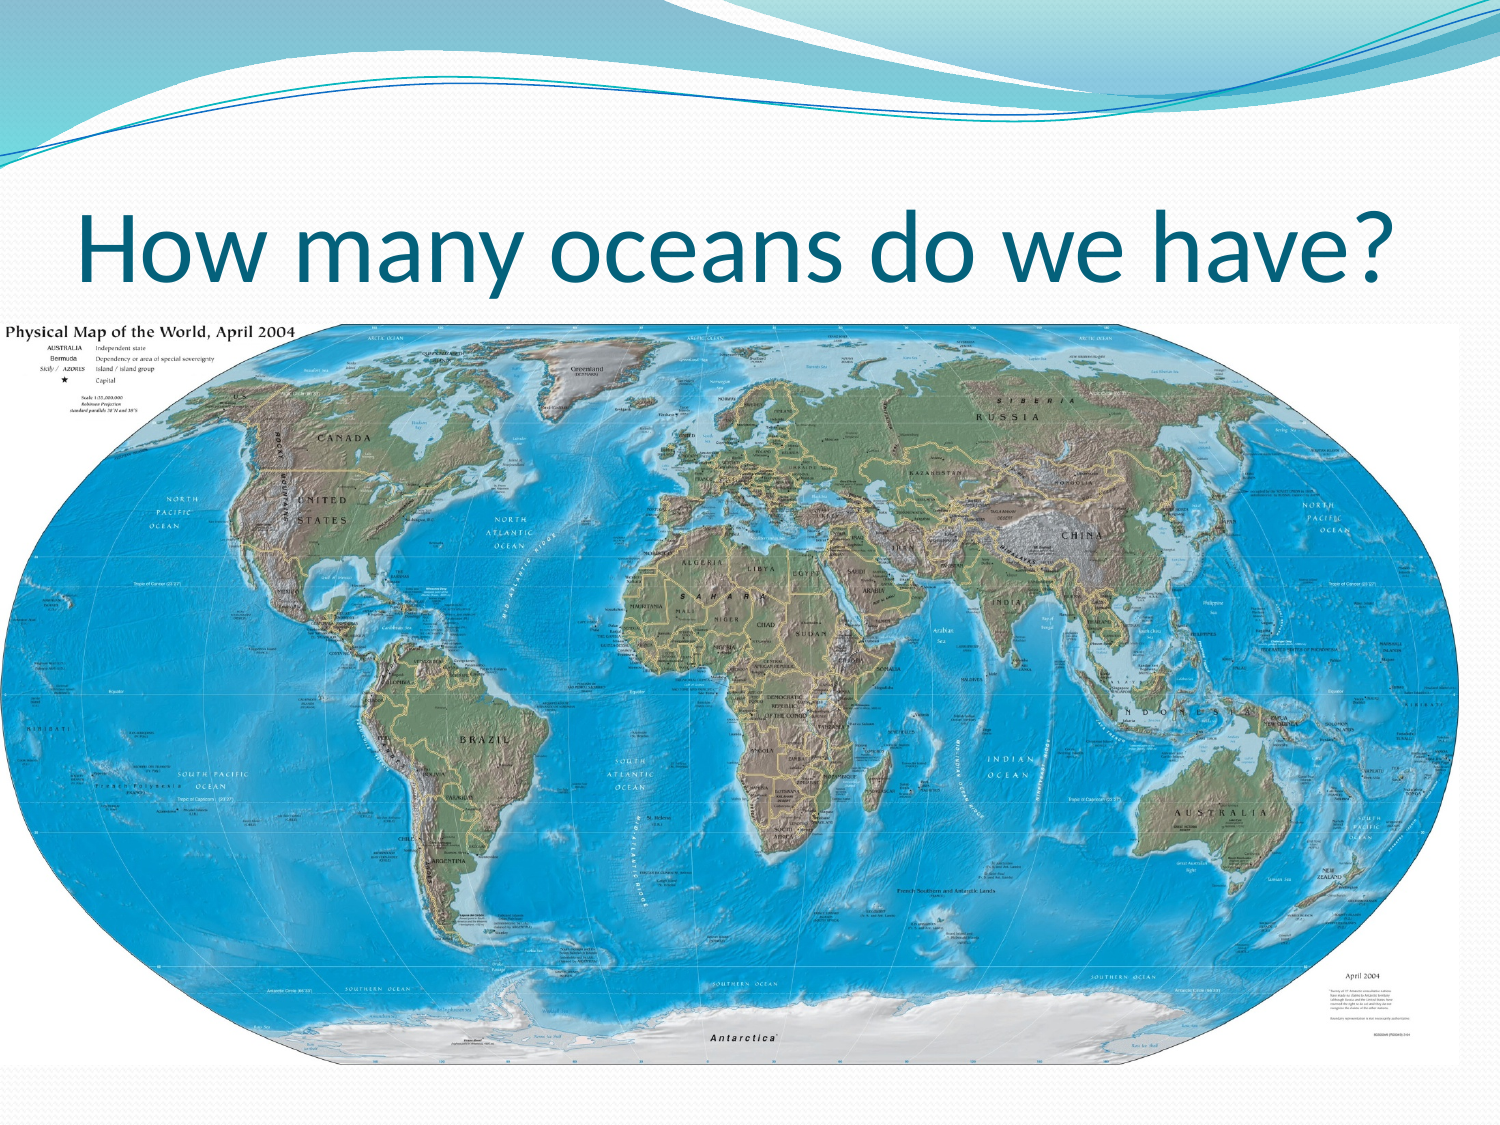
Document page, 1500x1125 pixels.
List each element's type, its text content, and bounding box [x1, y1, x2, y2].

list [0, 324, 1459, 1066]
title How many oceans do we have? [75, 115, 1425, 303]
